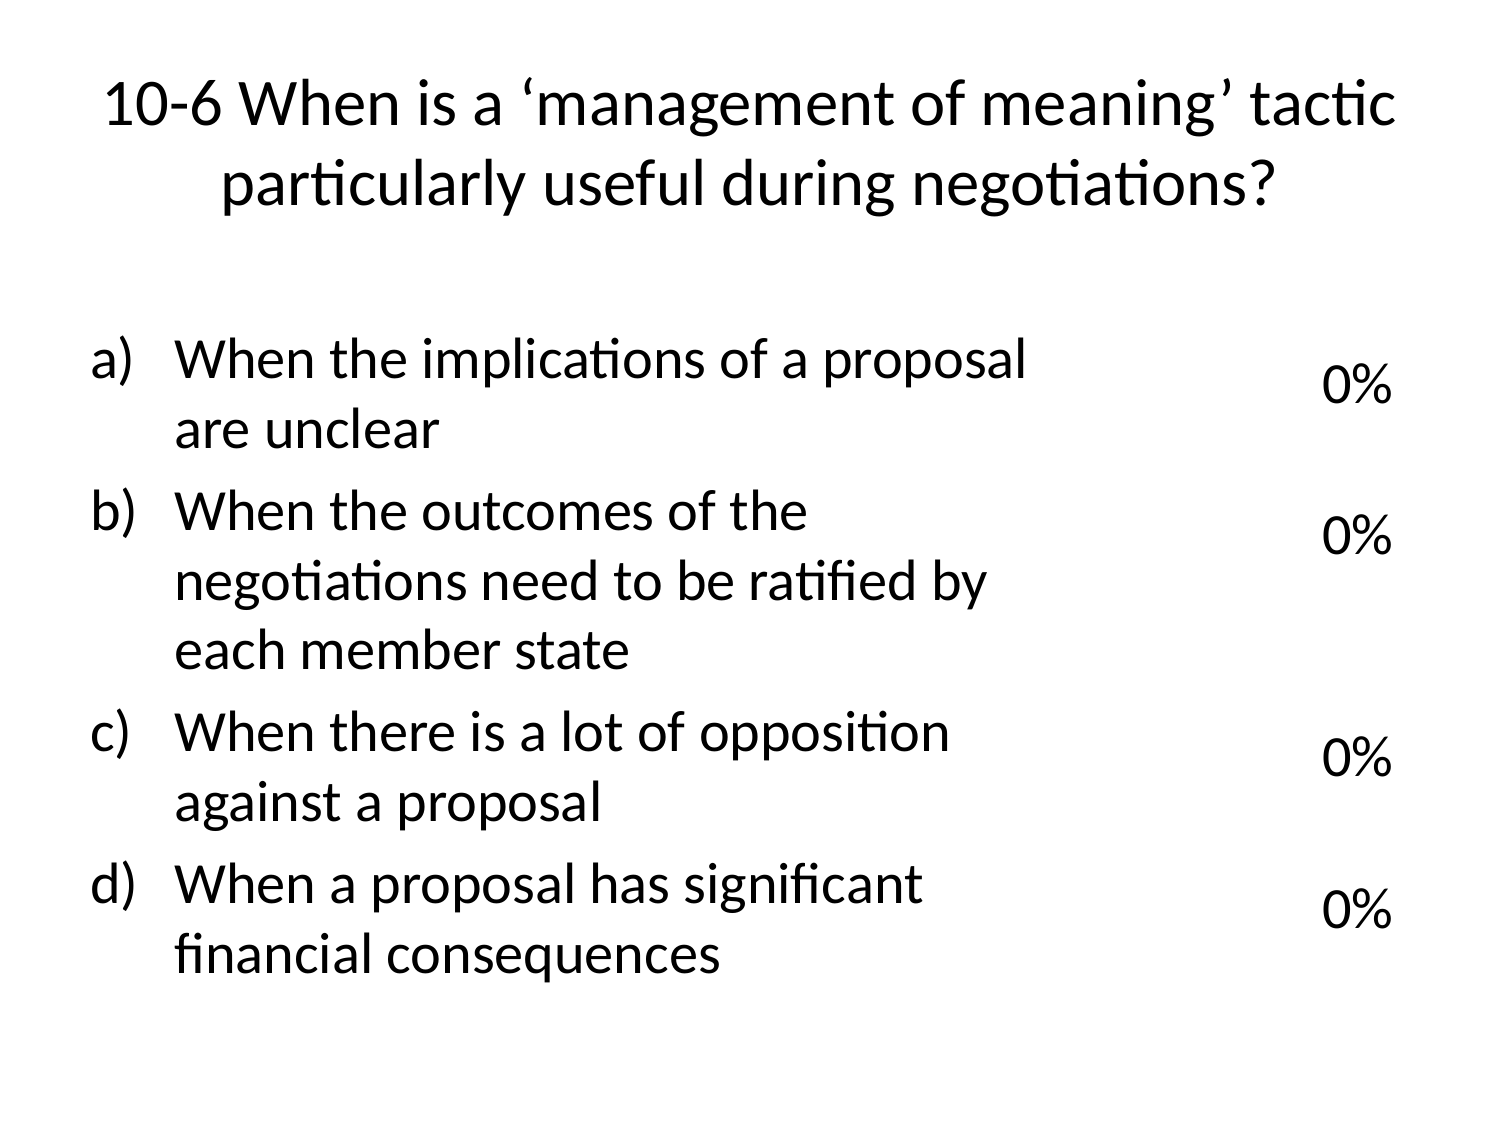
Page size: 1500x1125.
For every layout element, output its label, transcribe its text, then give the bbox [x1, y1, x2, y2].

title 10-6 When is a ‘management of meaning’ tactic particularly useful during negotiations? [74, 37, 1426, 241]
list When the implications of a proposal are unclear When the outcomes of the negotiations need to be ratified by each member state When there is a lot of opposition against a proposal When a proposal has significant financial consequences [74, 312, 1117, 1007]
list 0% 0% 0% 0% [1124, 337, 1409, 1081]
